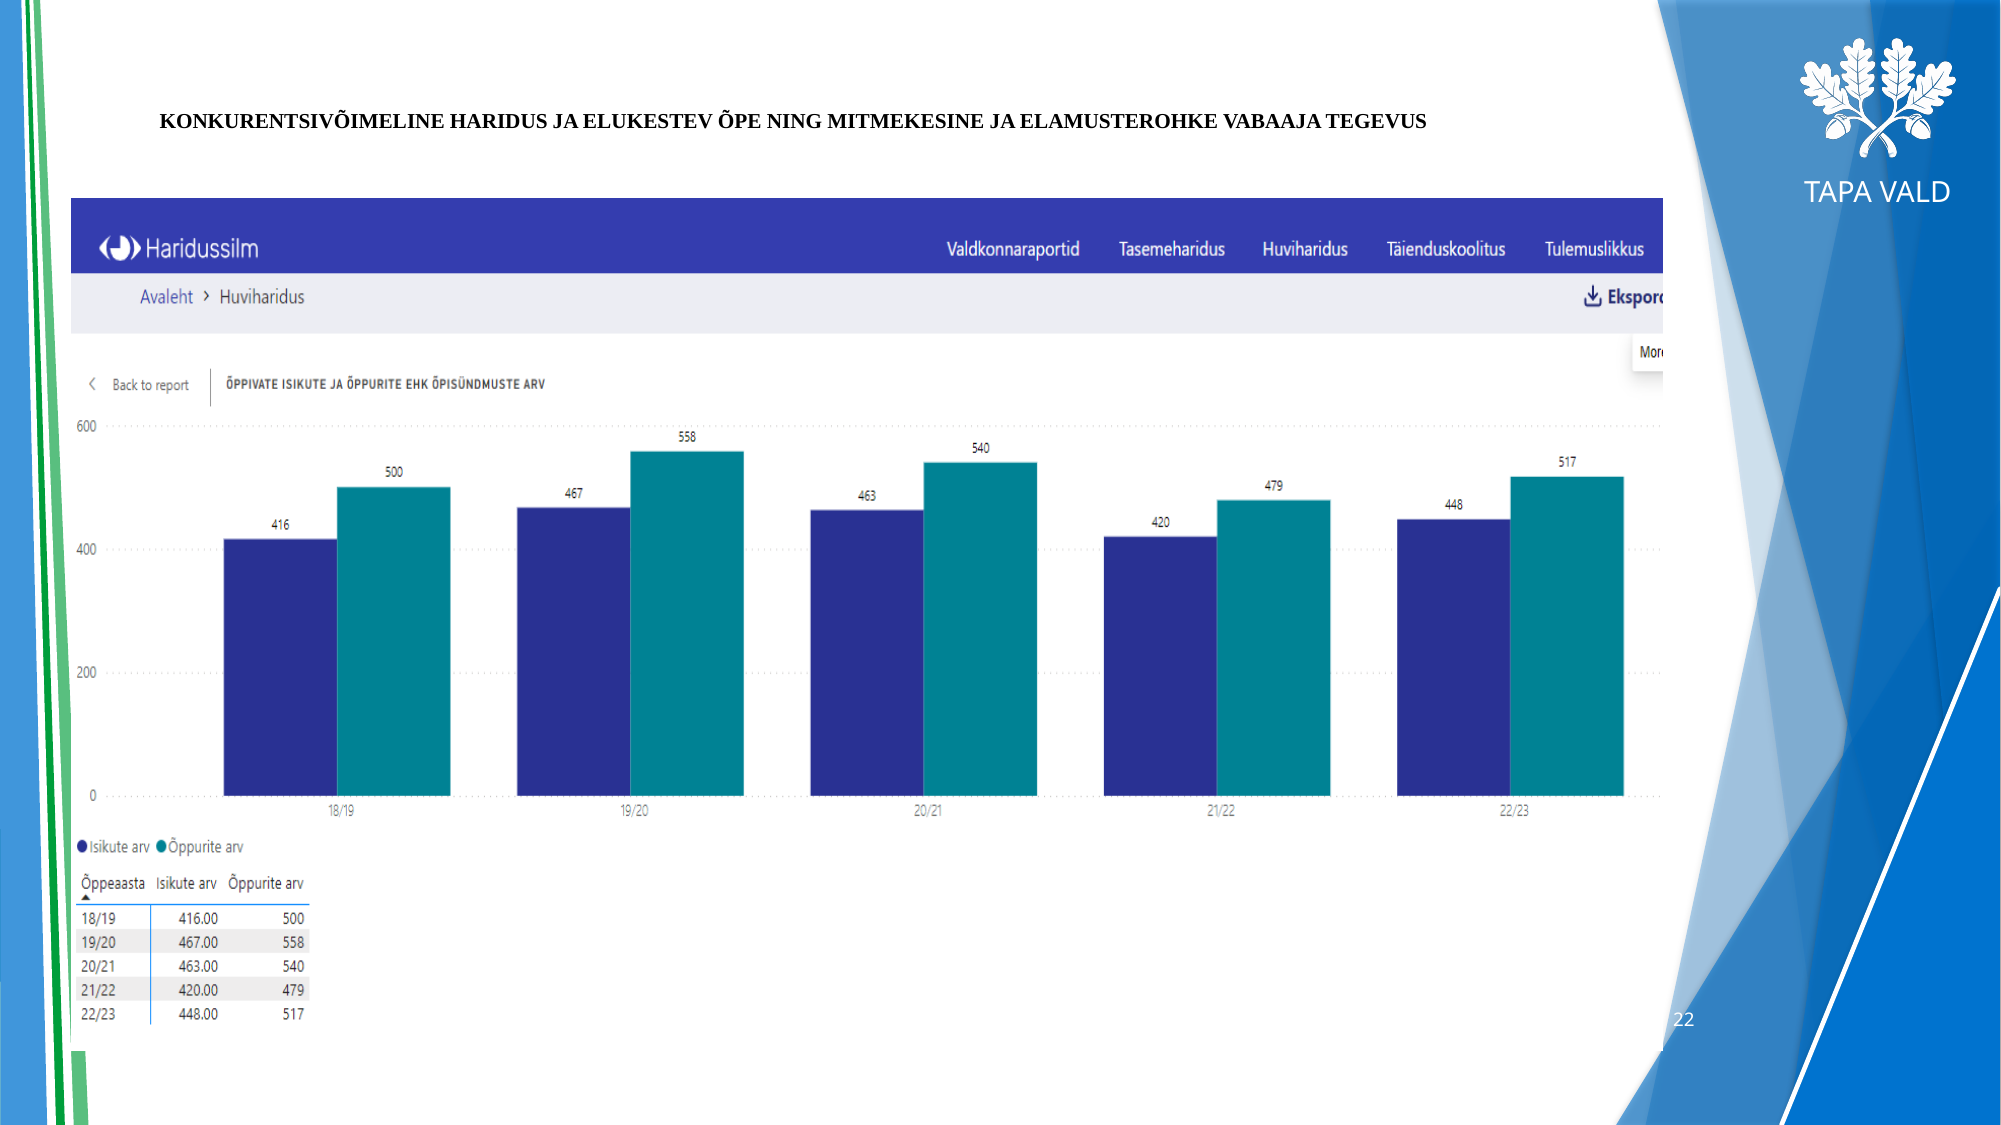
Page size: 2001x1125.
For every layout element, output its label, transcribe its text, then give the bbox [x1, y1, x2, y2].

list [70, 198, 1663, 1052]
title KONKURENTSIVÕIMELINE HARIDUS JA ELUKESTEV ÕPE NING MITMEKESINE JA ELAMUSTEROHKE VABAAJA TEGEVUS [144, 99, 1710, 193]
slide_number 22 [1668, 990, 1710, 1051]
picture [1800, 38, 1956, 158]
